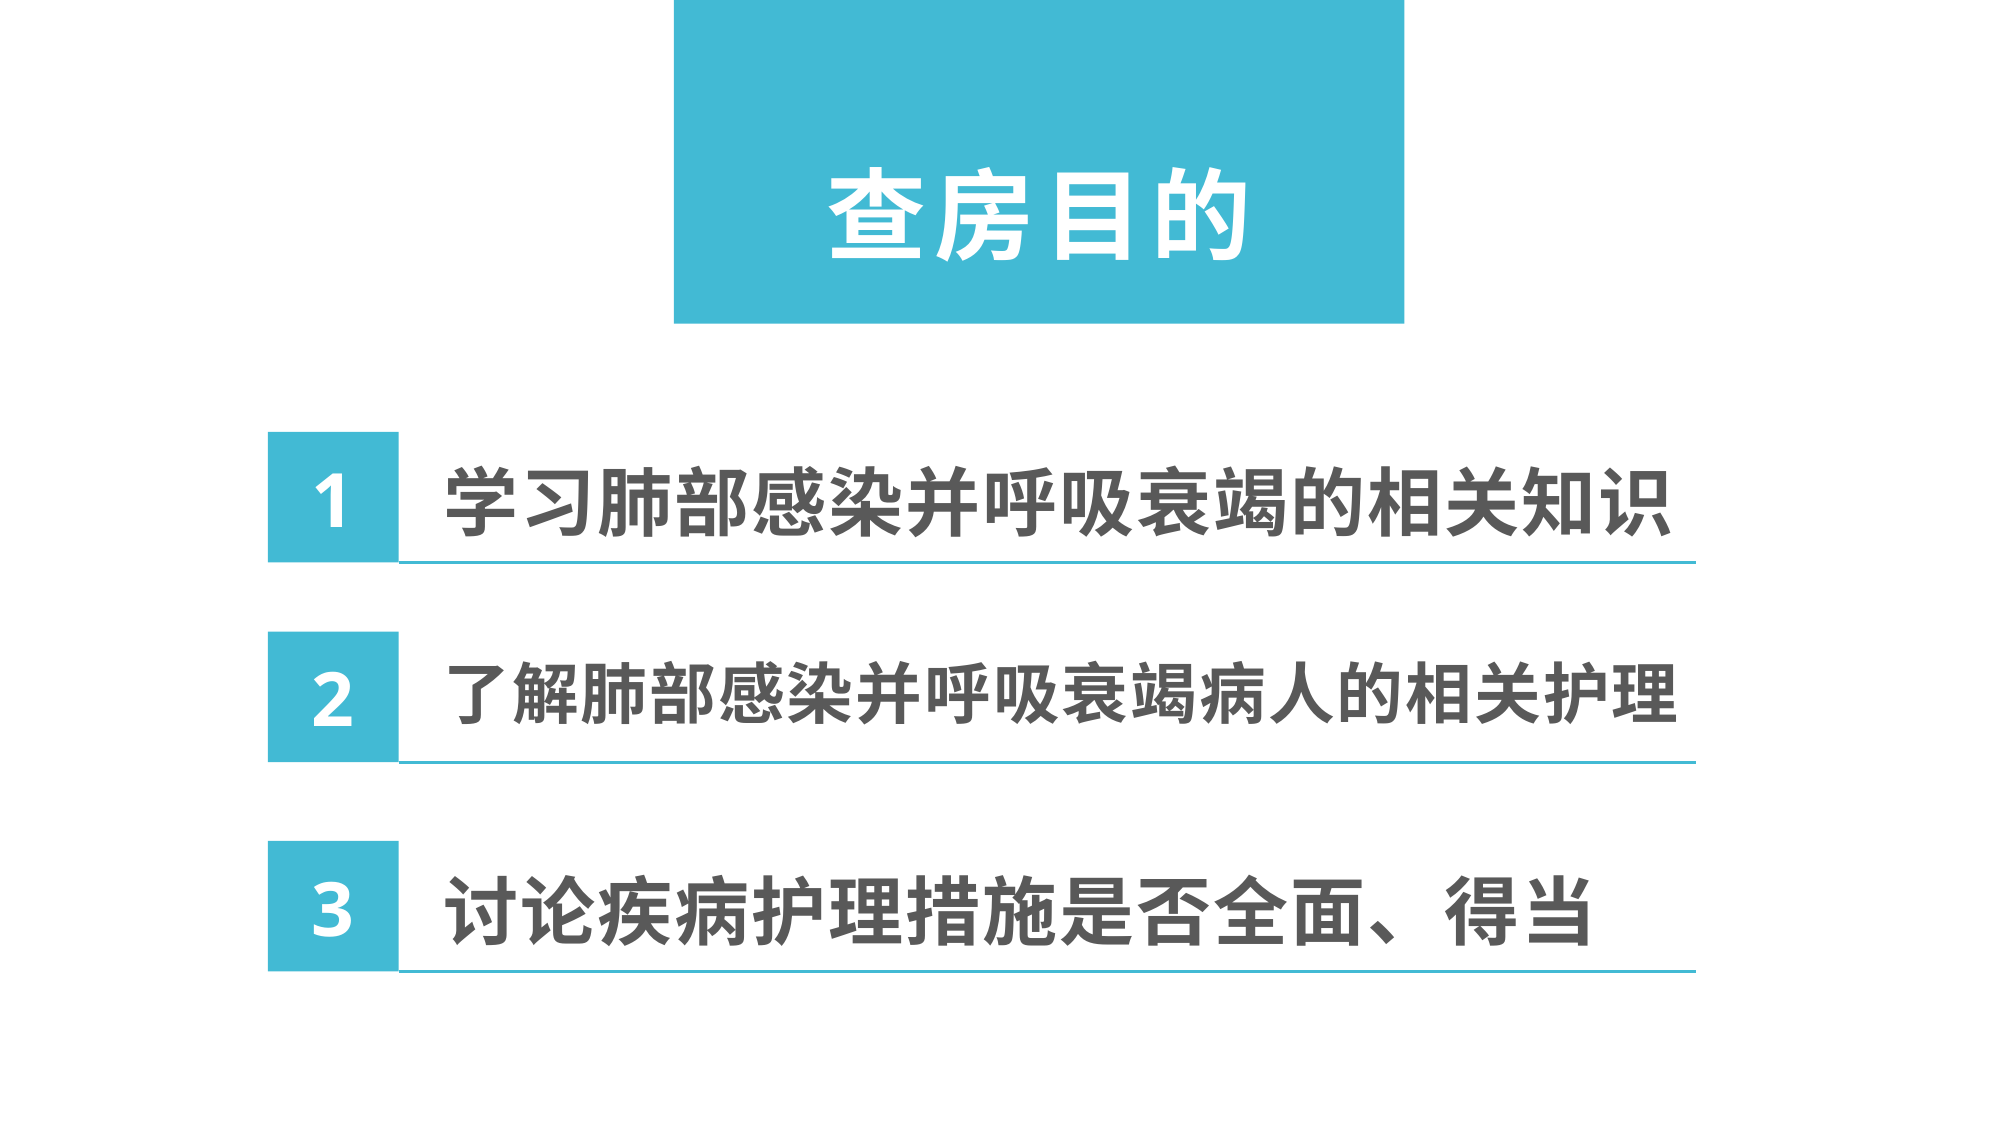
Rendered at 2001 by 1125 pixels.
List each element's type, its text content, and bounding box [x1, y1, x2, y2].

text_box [267, 422, 1696, 565]
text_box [267, 622, 1696, 765]
text_box [673, 0, 1405, 325]
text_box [267, 831, 1696, 974]
text_box 查房目的 [793, 144, 1285, 280]
